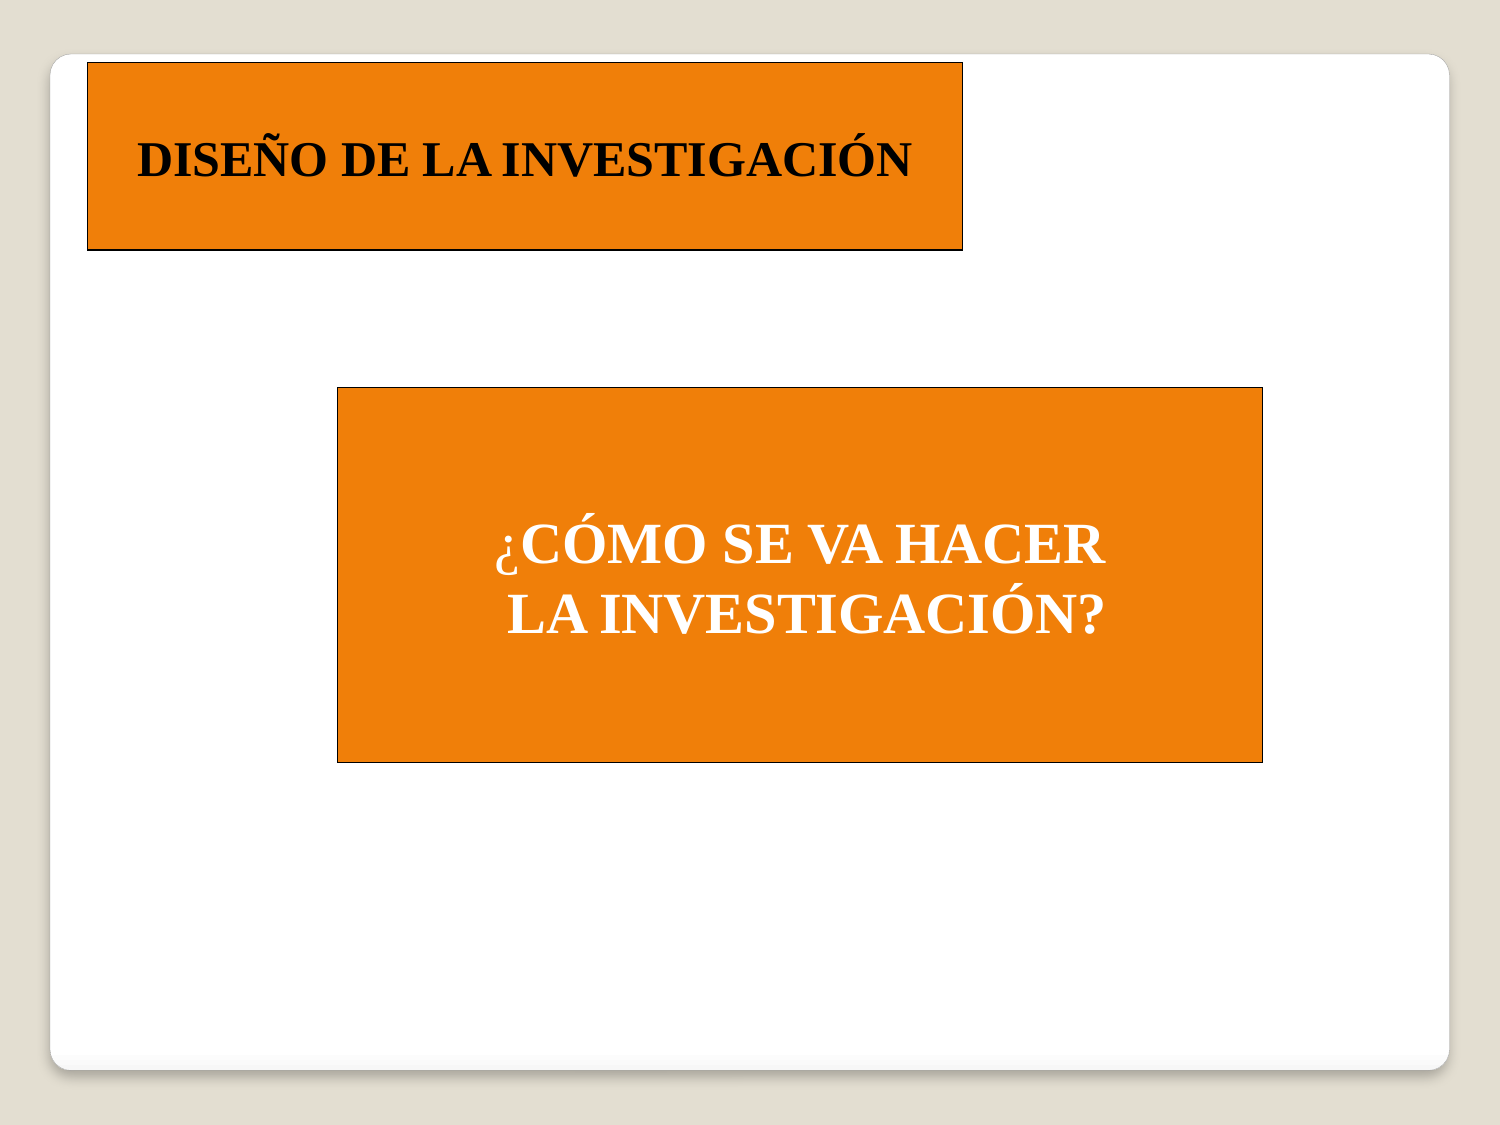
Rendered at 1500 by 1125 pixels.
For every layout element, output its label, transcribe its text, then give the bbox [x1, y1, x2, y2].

text_box ¿CÓMO SE VA HACER LA INVESTIGACIÓN? [337, 387, 1263, 763]
text_box [244, 262, 1388, 938]
text_box DISEÑO DE LA INVESTIGACIÓN [87, 62, 963, 250]
